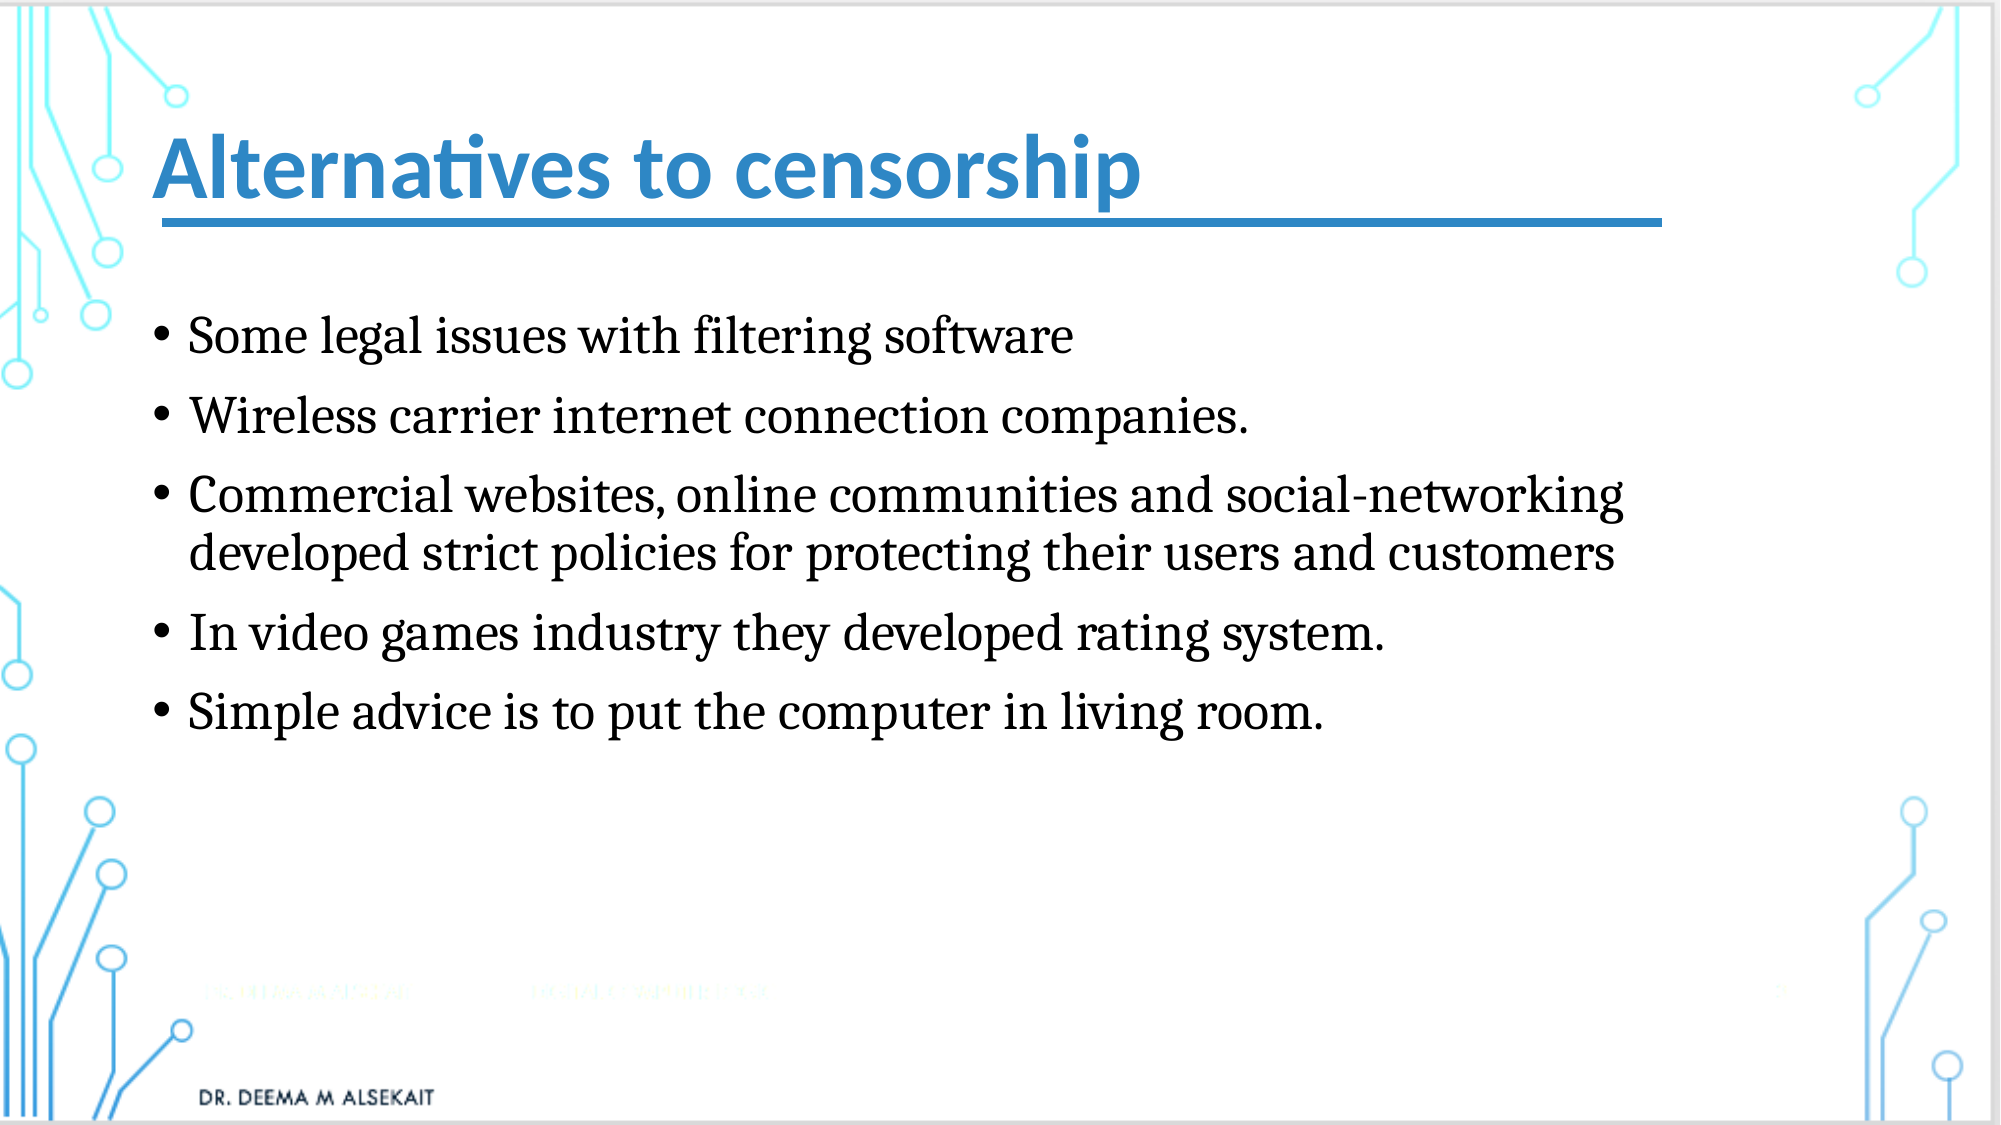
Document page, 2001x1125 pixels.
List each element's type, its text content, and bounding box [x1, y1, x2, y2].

picture [0, 0, 2001, 1125]
list Some legal issues with filtering software Wireless carrier internet connection companies. Commercial websites, online communities and social-networking developed strict policies for protecting their users and customers In video games industry they developed rating system. Simple advice is to put the computer in living room. [137, 299, 1863, 1014]
title Alternatives to censorship [137, 59, 1863, 278]
